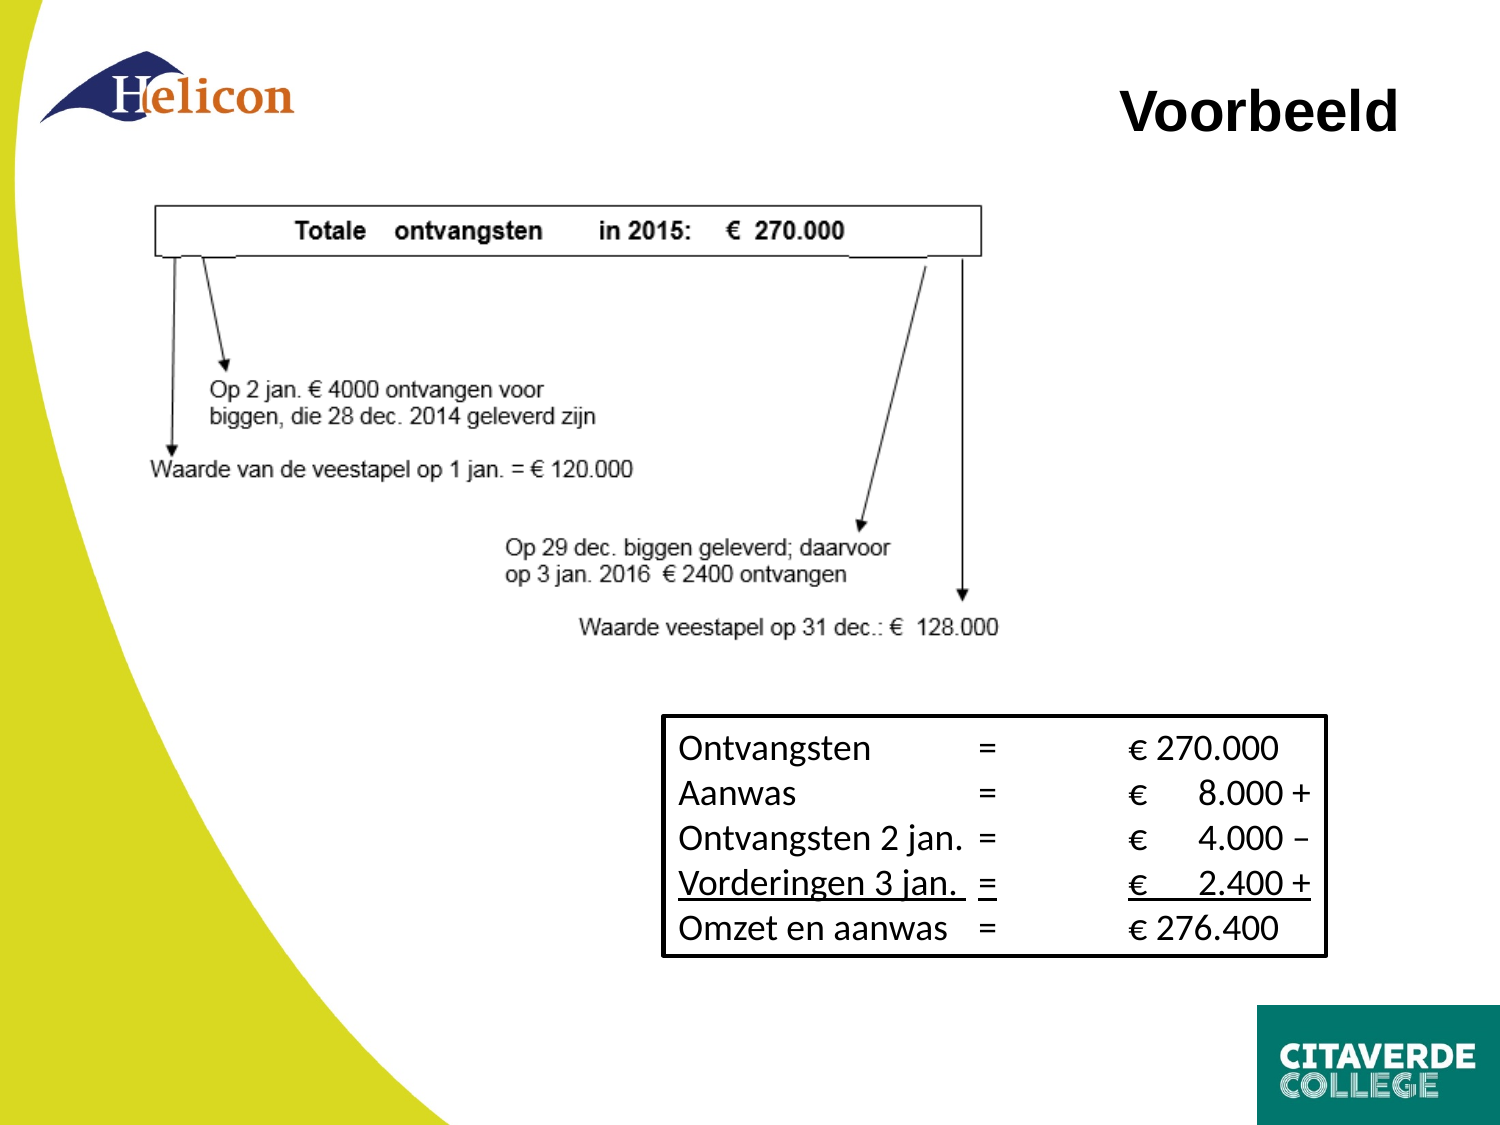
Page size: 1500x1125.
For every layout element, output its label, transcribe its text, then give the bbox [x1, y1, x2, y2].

text_box Ontvangsten = € 270.000 Aanwas = € 8.000 + Ontvangsten 2 jan. = € 4.000 – Vorderingen 3 jan. = € 2.400 + Omzet en aanwas = € 276.400 [663, 715, 1326, 956]
title Voorbeeld [324, 54, 1415, 161]
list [147, 195, 1012, 648]
picture [0, 0, 1500, 1125]
